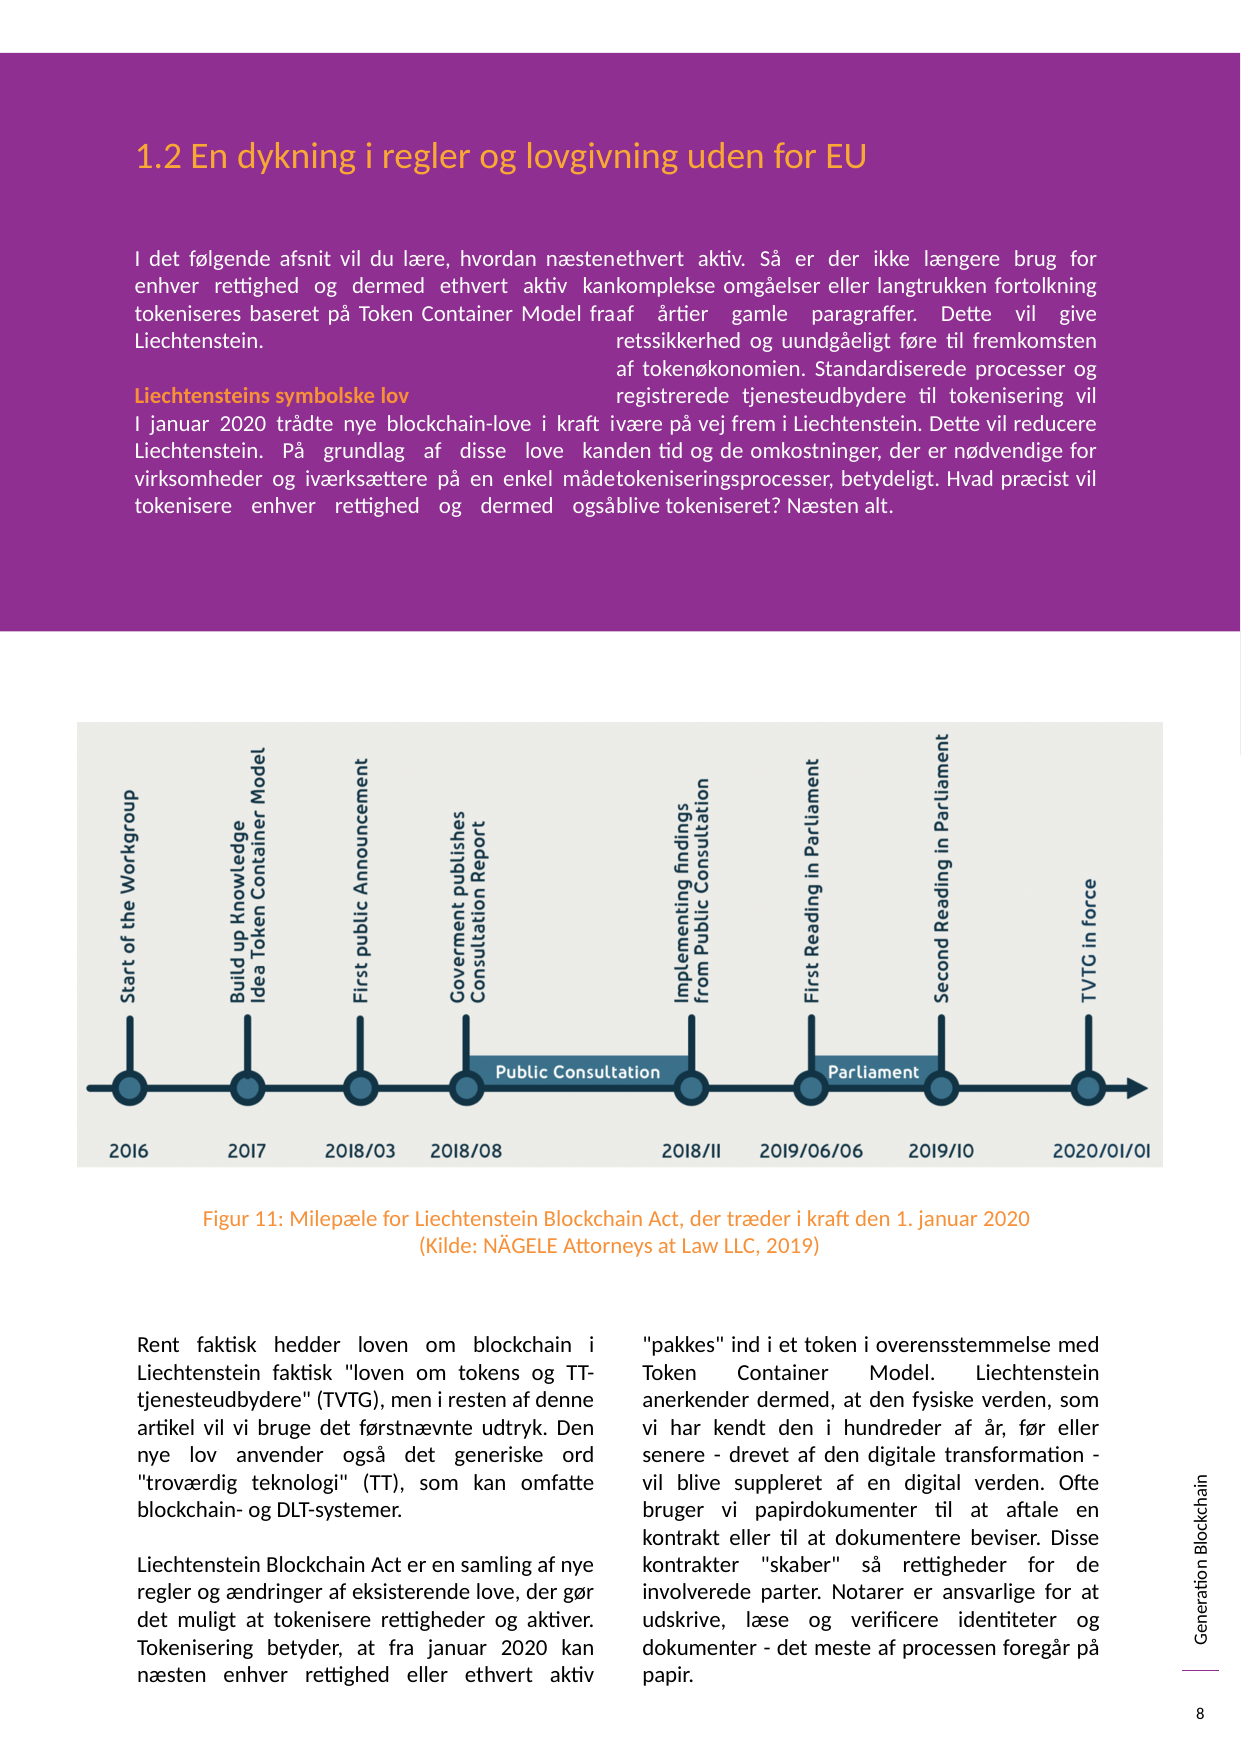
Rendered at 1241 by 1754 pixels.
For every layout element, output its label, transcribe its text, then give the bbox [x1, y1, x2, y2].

slide_number 8 [1169, 1674, 1231, 1751]
list I det følgende afsnit vil du lære, hvordan næsten enhver rettighed og dermed ethvert aktiv kan tokeniseres baseret på Token Container Model fra Liechtenstein. Liechtensteins symbolske lov I januar 2020 trådte nye blockchain-love i kraft i Liechtenstein. På grundlag af disse love kan virksomheder og iværksættere på en enkel måde tokenisere enhver rettighed og dermed også ethvert aktiv. Så er der ikke længere brug for komplekse omgåelser eller langtrukken fortolkning af årtier gamle paragraffer. Dette vil give retssikkerhed og uundgåeligt føre til fremkomsten af tokenøkonomien. Standardiserede processer og registrerede tjenesteudbydere til tokenisering vil være på vej frem i Liechtenstein. Dette vil reducere den tid og de omkostninger, der er nødvendige for tokeniseringsprocesser, betydeligt. Hvad præcist vil blive tokeniseret? Næsten alt. [119, 236, 1113, 314]
text_box Figur 11: Milepæle for Liechtenstein Blockchain Act, der træder i kraft den 1. januar 2020 (Kilde: NÄGELE Attorneys at Law LLC, 2019) [124, 1196, 1116, 1239]
text_box [0, 630, 1241, 1061]
text_box 1.2 En dykning i regler og lovgivning uden for EU [119, 123, 1113, 201]
text_box Rent faktisk hedder loven om blockchain i Liechtenstein faktisk "loven om tokens og TT-tjenesteudbydere" (TVTG), men i resten af denne artikel vil vi bruge det førstnævnte udtryk. Den nye lov anvender også det generiske ord "troværdig teknologi" (TT), som kan omfatte blockchain- og DLT-systemer. Liechtenstein Blockchain Act er en samling af nye regler og ændringer af eksisterende love, der gør det muligt at tokenisere rettigheder og aktiver. Tokenisering betyder, at fra januar 2020 kan næsten enhver rettighed eller ethvert aktiv "pakkes" ind i et token i overensstemmelse med Token Container Model. Liechtenstein anerkender dermed, at den fysiske verden, som vi har kendt den i hundreder af år, før eller senere - drevet af den digitale transformation - vil blive suppleret af en digital verden. Ofte bruger vi papirdokumenter til at aftale en kontrakt eller til at dokumentere beviser. Disse kontrakter "skaber" så rettigheder for de involverede parter. Notarer er ansvarlige for at udskrive, læse og verificere identiteter og dokumenter - det meste af processen foregår på papir. [122, 1322, 1116, 1675]
picture [77, 722, 1163, 1169]
